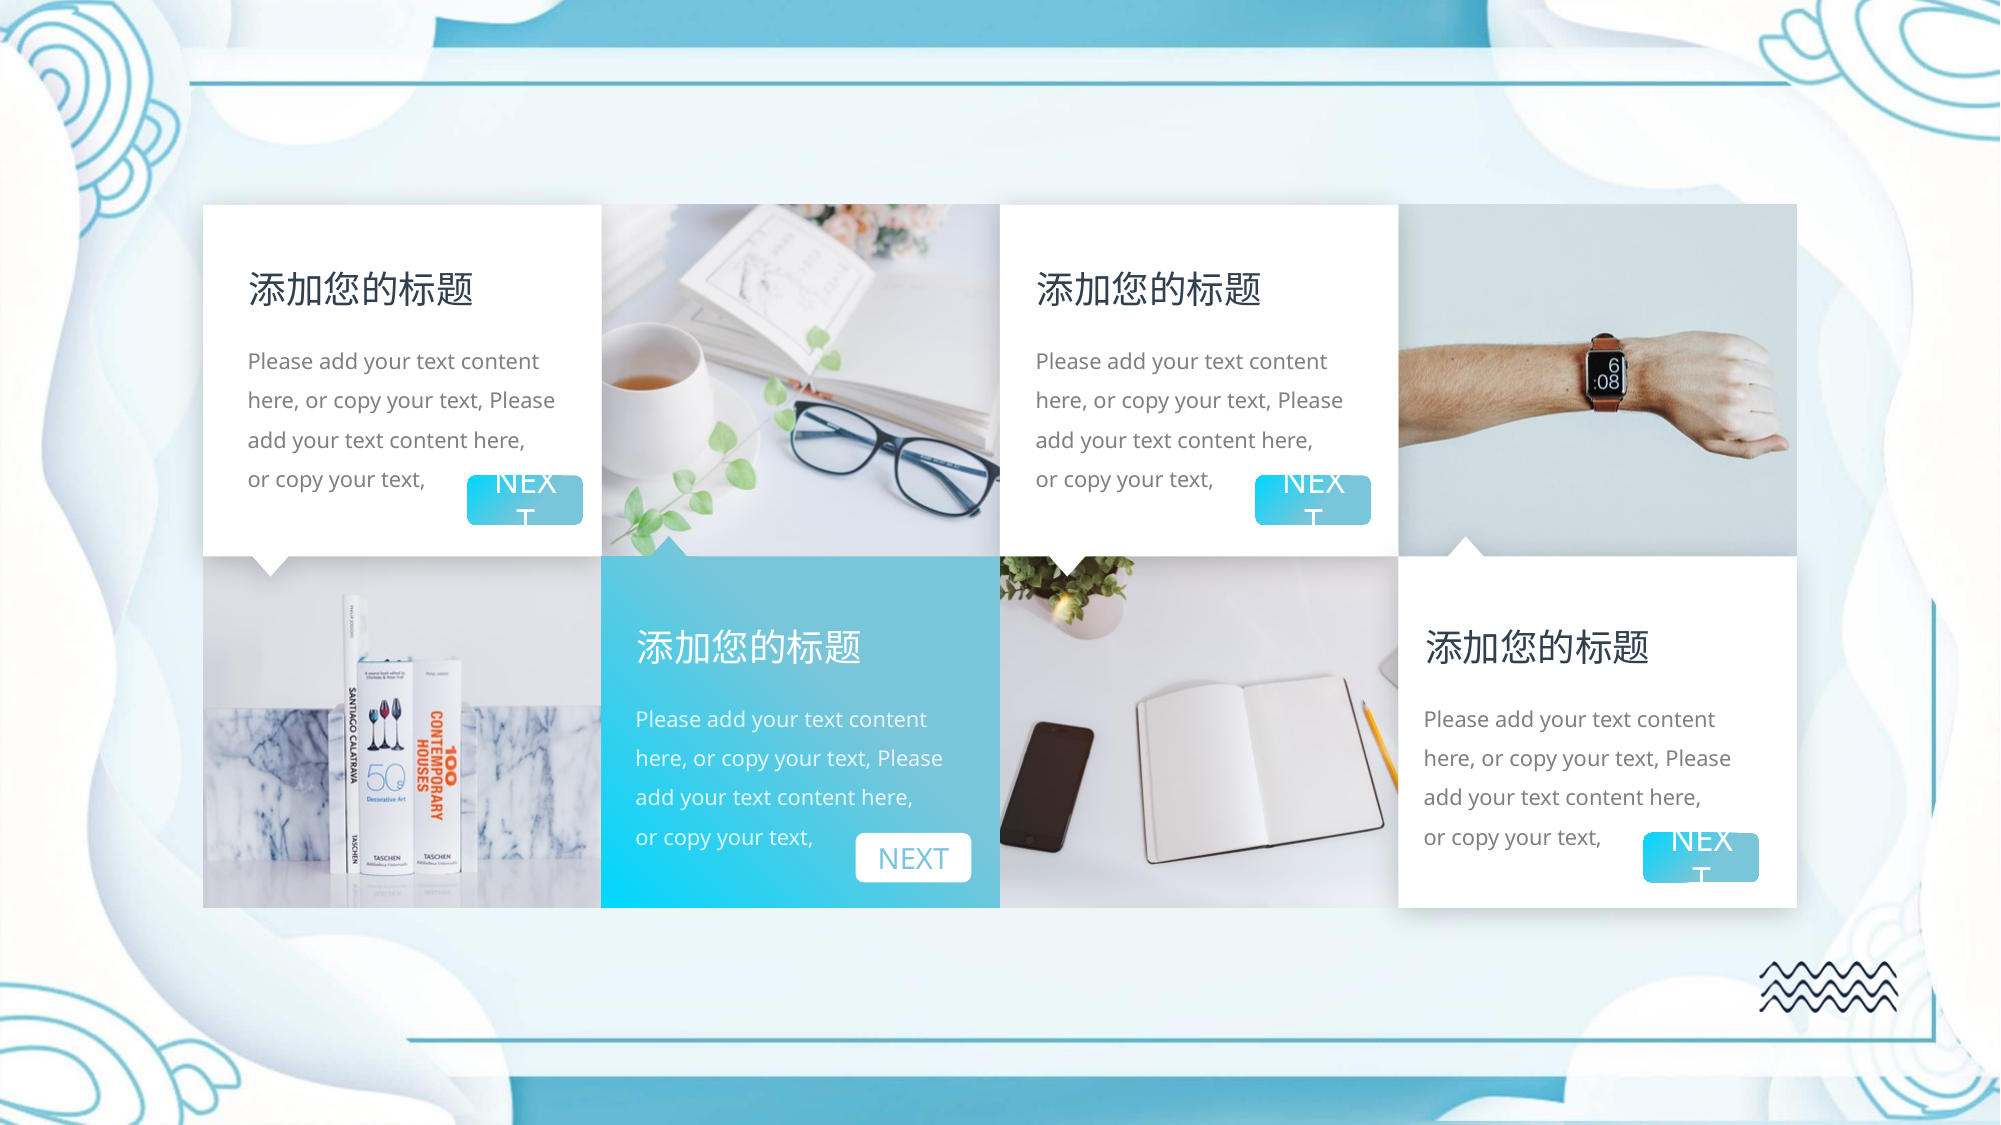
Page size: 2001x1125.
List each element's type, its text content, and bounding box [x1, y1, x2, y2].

text_box [606, 204, 995, 555]
text_box [999, 204, 1399, 577]
text_box 添加您的标题 [1022, 236, 1277, 319]
text_box NEXT [466, 474, 585, 526]
text_box [600, 534, 1002, 910]
text_box [202, 572, 600, 909]
text_box NEXT [1254, 474, 1373, 526]
text_box [1002, 574, 1386, 909]
text_box NEXT [1642, 831, 1761, 884]
text_box Please add your text content here, or copy your text, Please add your text content here, or copy your text, [1020, 327, 1390, 500]
text_box NEXT [854, 831, 973, 884]
text_box 添加您的标题 [622, 593, 877, 677]
text_box [1402, 204, 1798, 553]
text_box 添加您的标题 [1410, 593, 1665, 677]
text_box [203, 204, 602, 577]
text_box Please add your text content here, or copy your text, Please add your text content here, or copy your text, [1408, 684, 1778, 857]
text_box Please add your text content here, or copy your text, Please add your text content here, or copy your text, [232, 327, 602, 500]
text_box Please add your text content here, or copy your text, Please add your text content here, or copy your text, [620, 684, 990, 857]
text_box [1398, 536, 1797, 908]
text_box 添加您的标题 [234, 236, 489, 319]
picture [0, 0, 2000, 1125]
